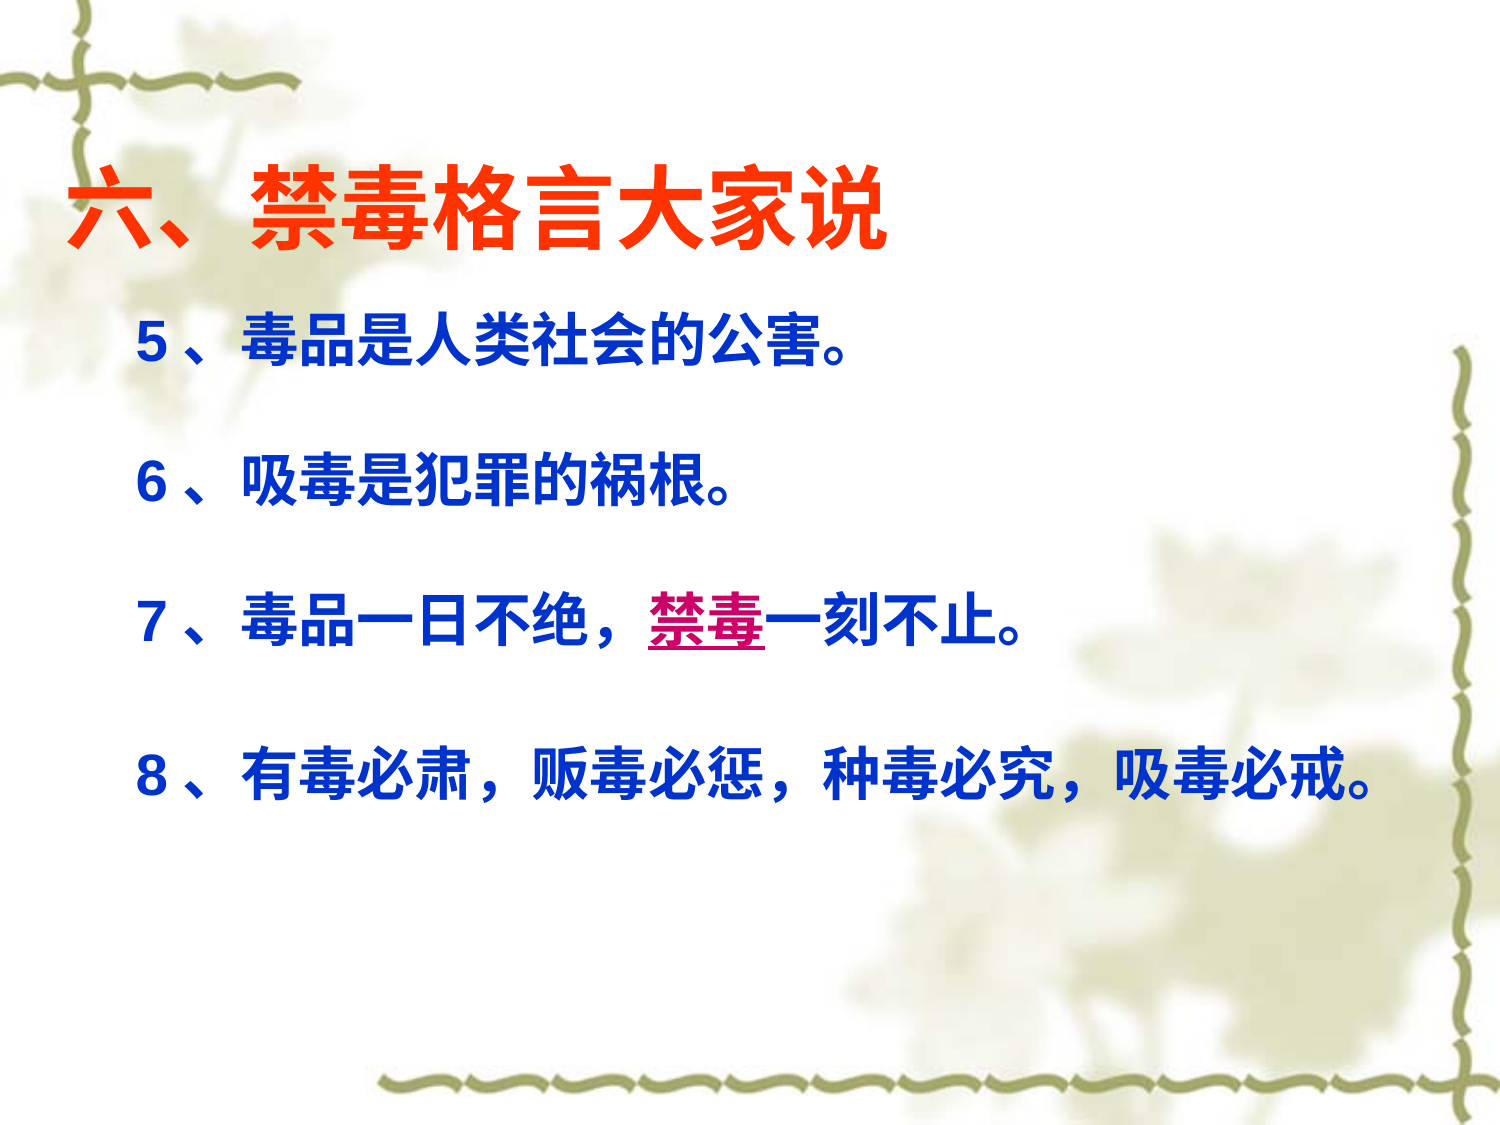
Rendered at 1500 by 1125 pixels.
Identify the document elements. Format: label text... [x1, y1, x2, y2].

text_box 5、毒品是人类社会的公害。 6、吸毒是犯罪的祸根。 7、毒品一日不绝，禁毒一刻不止。 8、有毒必肃，贩毒必惩，种毒必究，吸毒必戒。 [120, 301, 1421, 955]
picture [0, 0, 1500, 1125]
title 六、禁毒格言大家说 [49, 112, 1451, 301]
